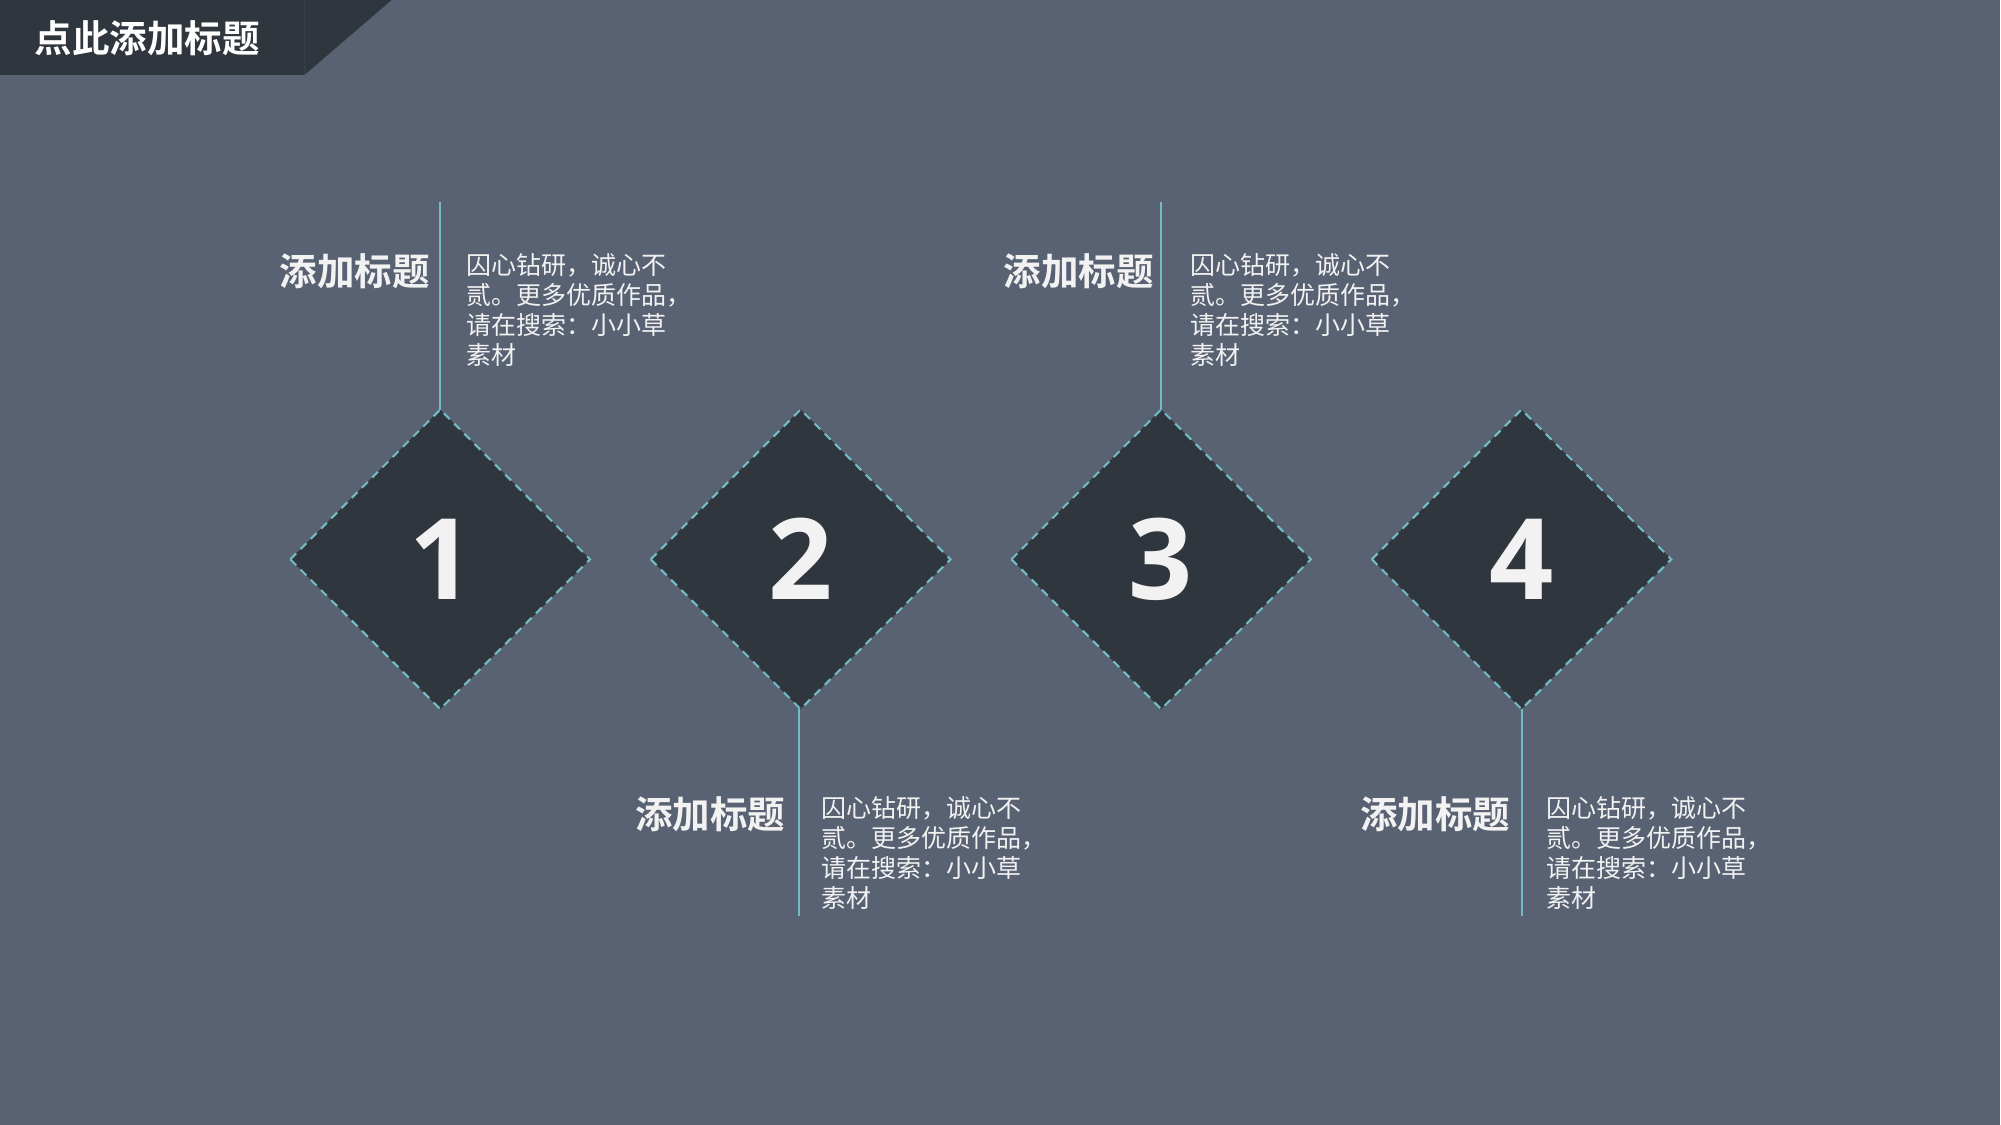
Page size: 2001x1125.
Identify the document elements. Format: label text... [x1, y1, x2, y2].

text_box 1 [394, 479, 489, 630]
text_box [264, 240, 691, 378]
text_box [1344, 783, 1771, 922]
text_box [290, 412, 591, 710]
text_box [650, 409, 951, 710]
text_box [1371, 409, 1672, 709]
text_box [619, 783, 1047, 921]
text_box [0, 0, 392, 76]
text_box 4 [1474, 479, 1569, 630]
text_box 2 [753, 479, 848, 630]
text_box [988, 240, 1415, 378]
text_box 3 [1114, 479, 1208, 630]
text_box [1011, 412, 1311, 710]
